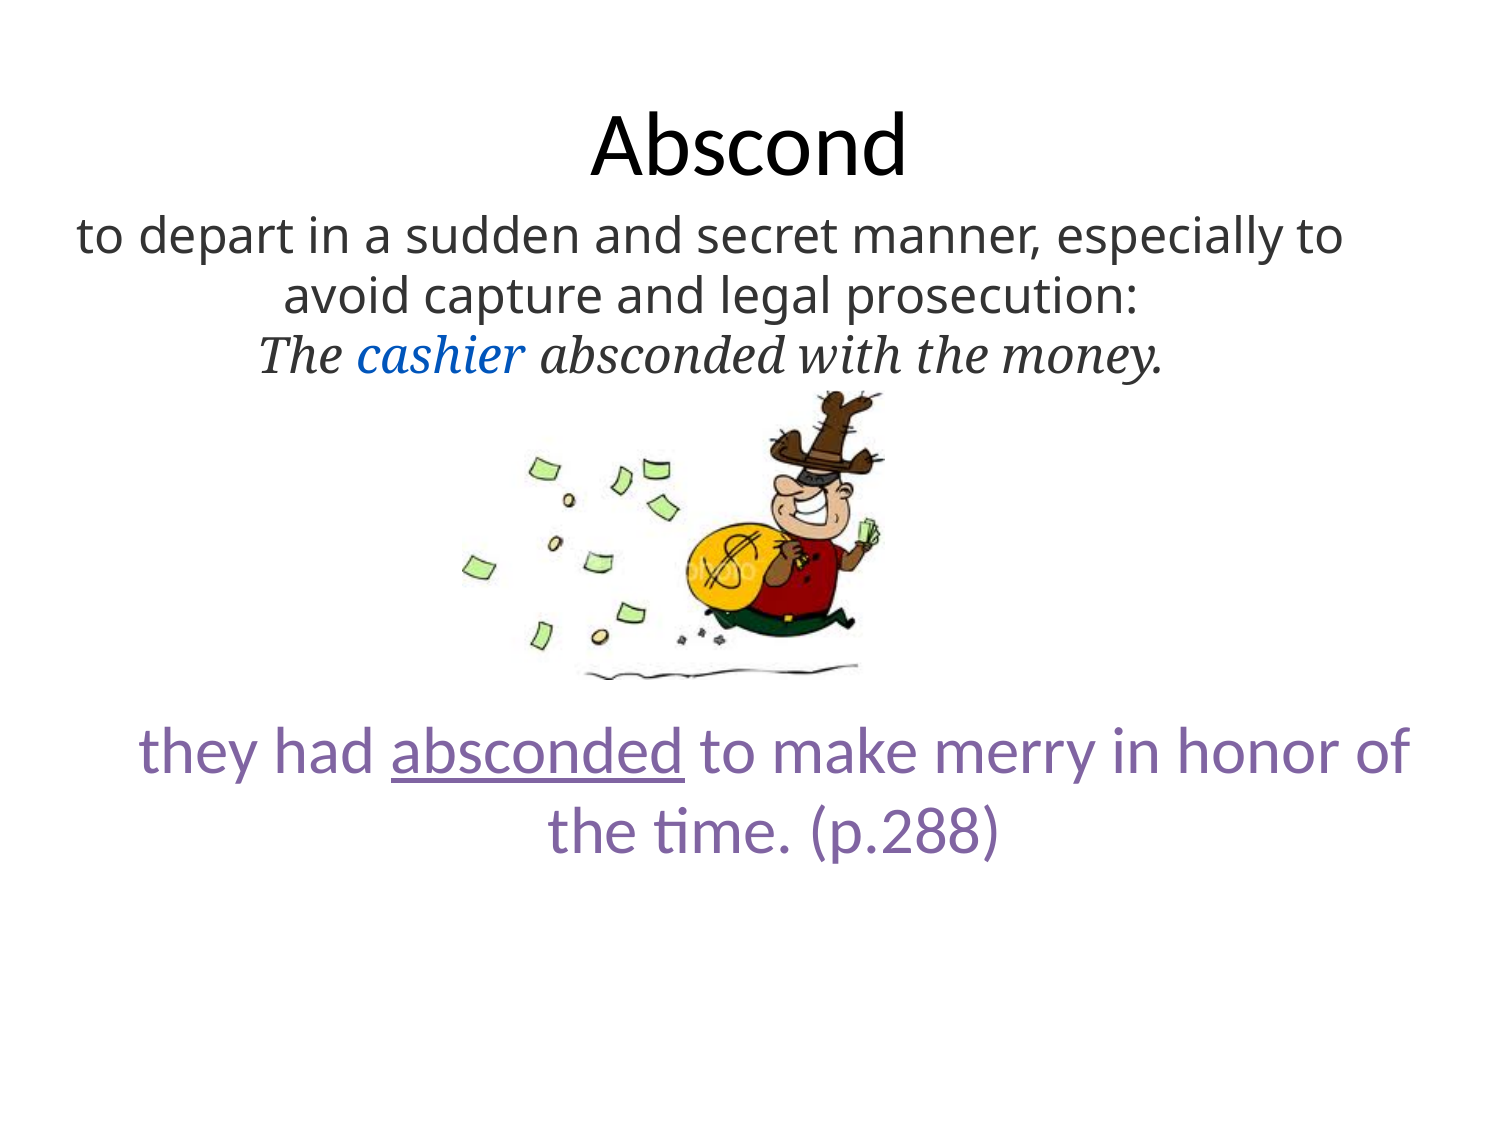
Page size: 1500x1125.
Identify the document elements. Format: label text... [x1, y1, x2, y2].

title Abscond [75, 45, 1425, 233]
text_box they had absconded to make merry in honor of the time. (p.288) [75, 699, 1475, 875]
text_box to depart in a sudden and secret manner, especially to avoid capture and legal prosecution: The cashier absconded with the money. [61, 195, 1374, 391]
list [462, 387, 885, 680]
